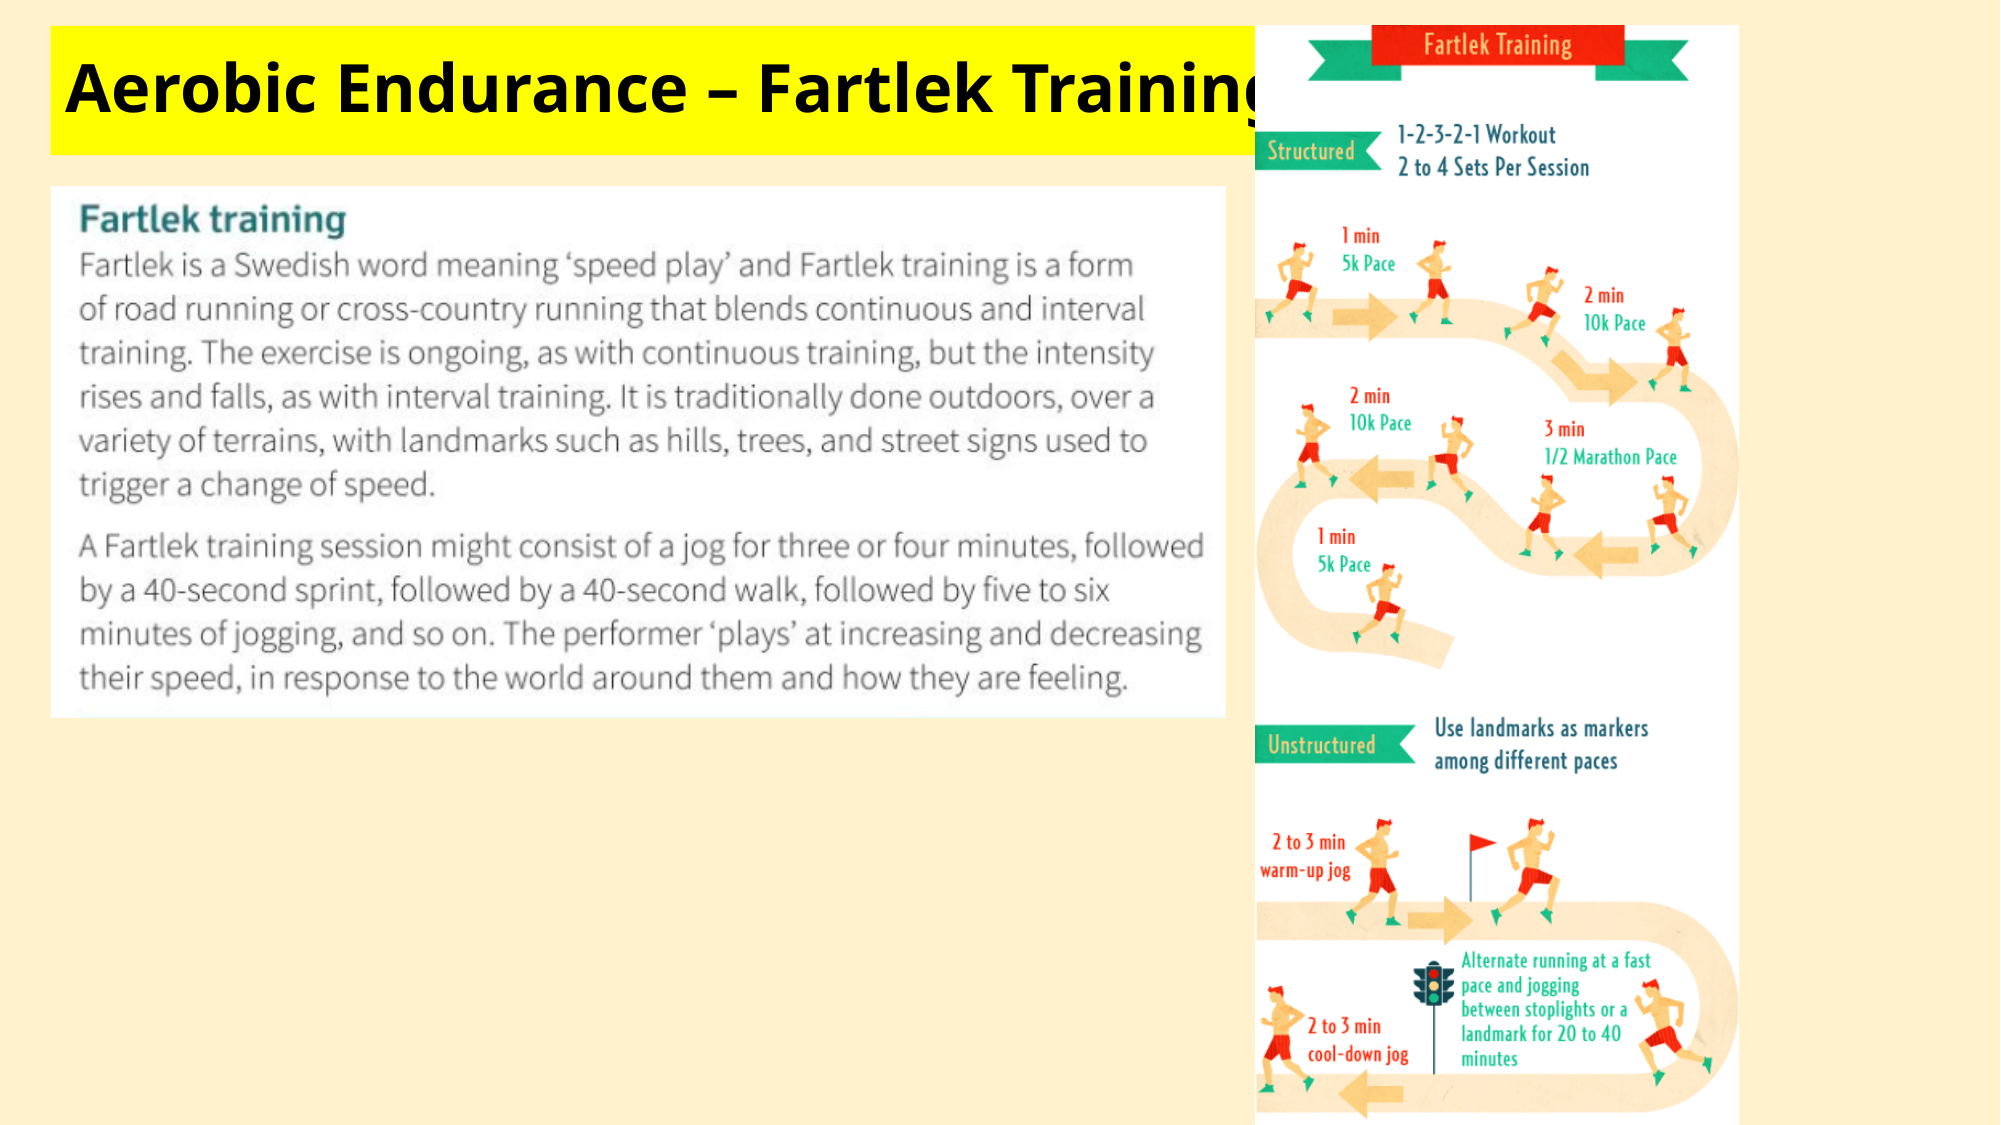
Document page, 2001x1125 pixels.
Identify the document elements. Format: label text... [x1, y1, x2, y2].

picture [50, 186, 1226, 718]
picture [1255, 25, 1739, 1125]
title Aerobic Endurance – Fartlek Training [50, 25, 1255, 156]
